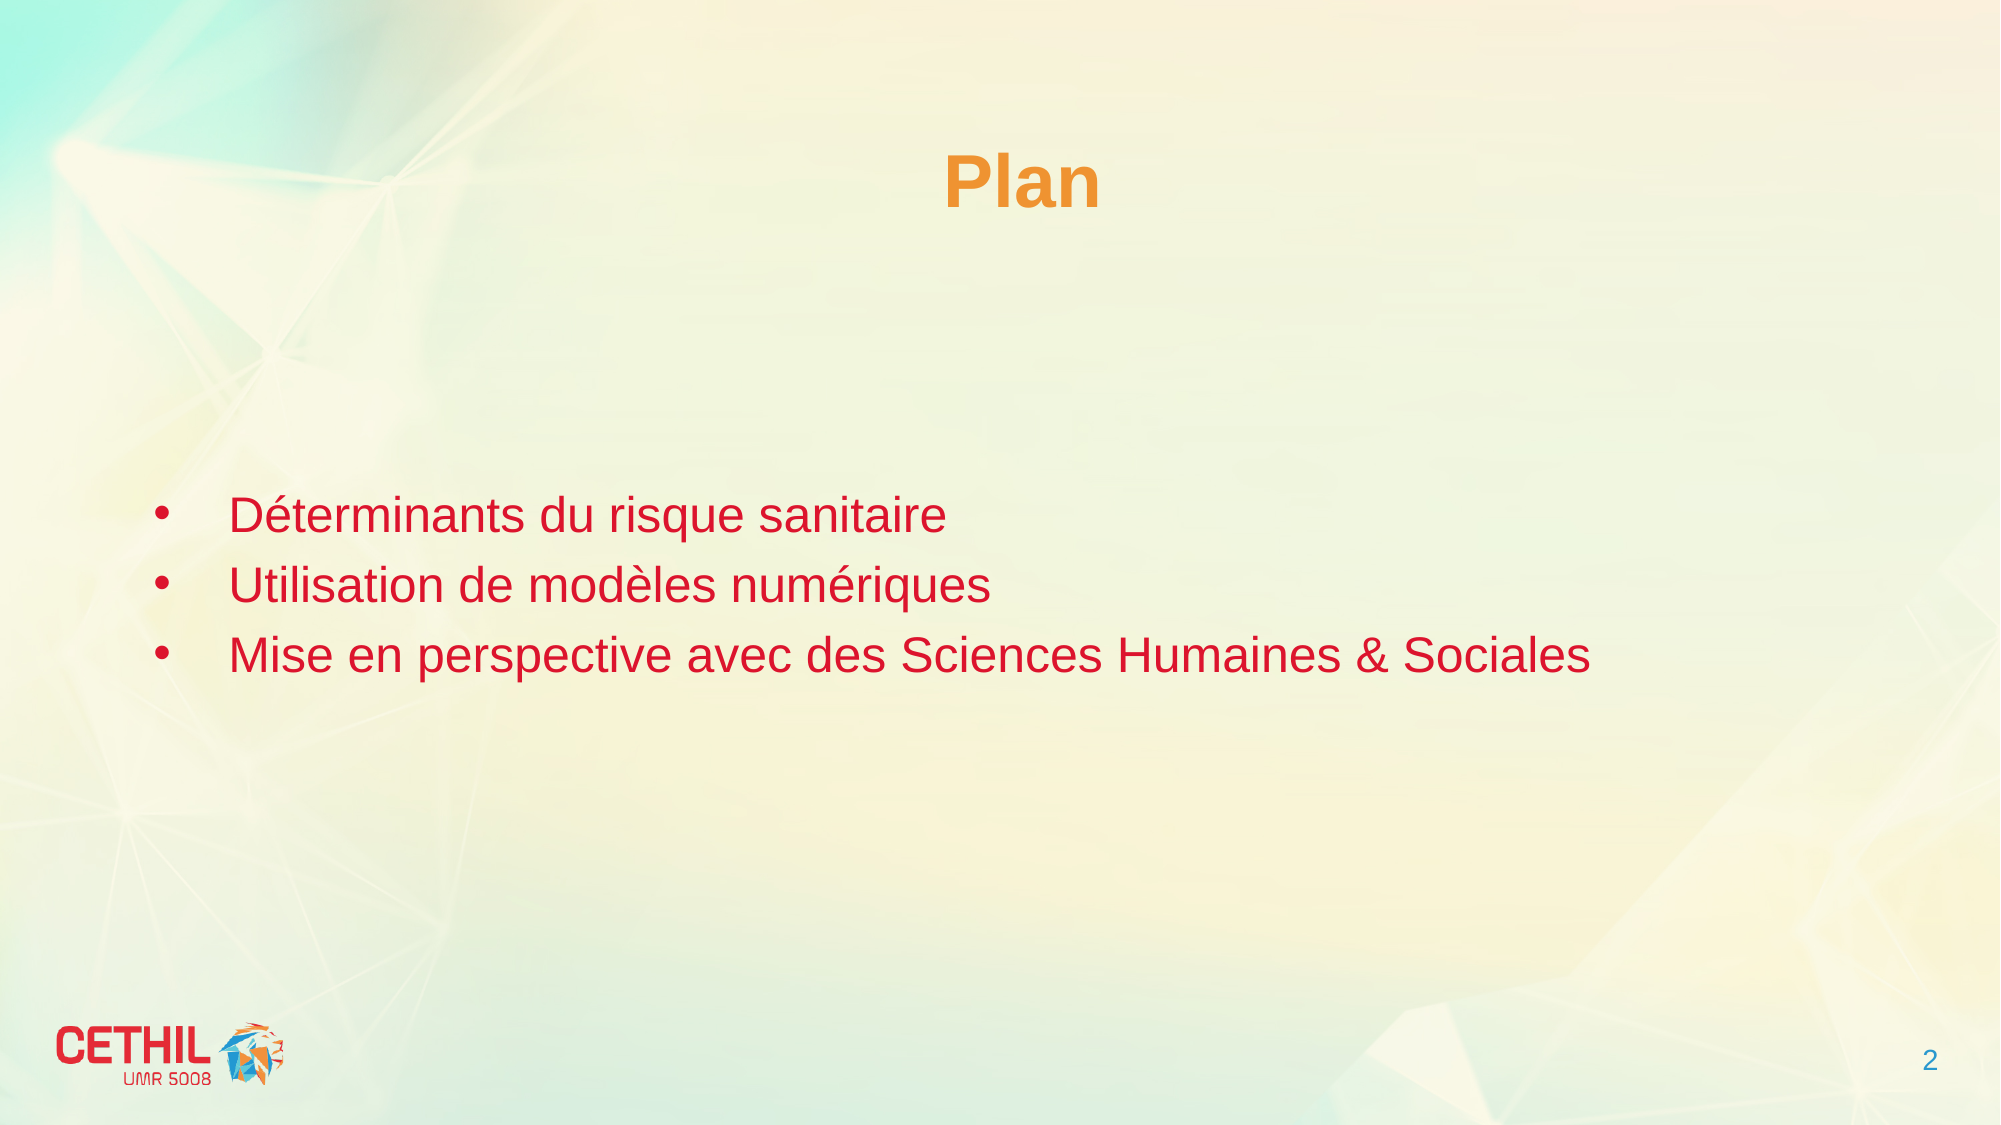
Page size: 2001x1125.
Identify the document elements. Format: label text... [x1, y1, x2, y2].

list Déterminants du risque sanitaire Utilisation de modèles numériques Mise en perspective avec des Sciences Humaines & Sociales [138, 236, 1647, 927]
text_box 2 [1907, 1034, 1979, 1084]
picture [0, 0, 2000, 1125]
list Plan [138, 118, 1908, 237]
